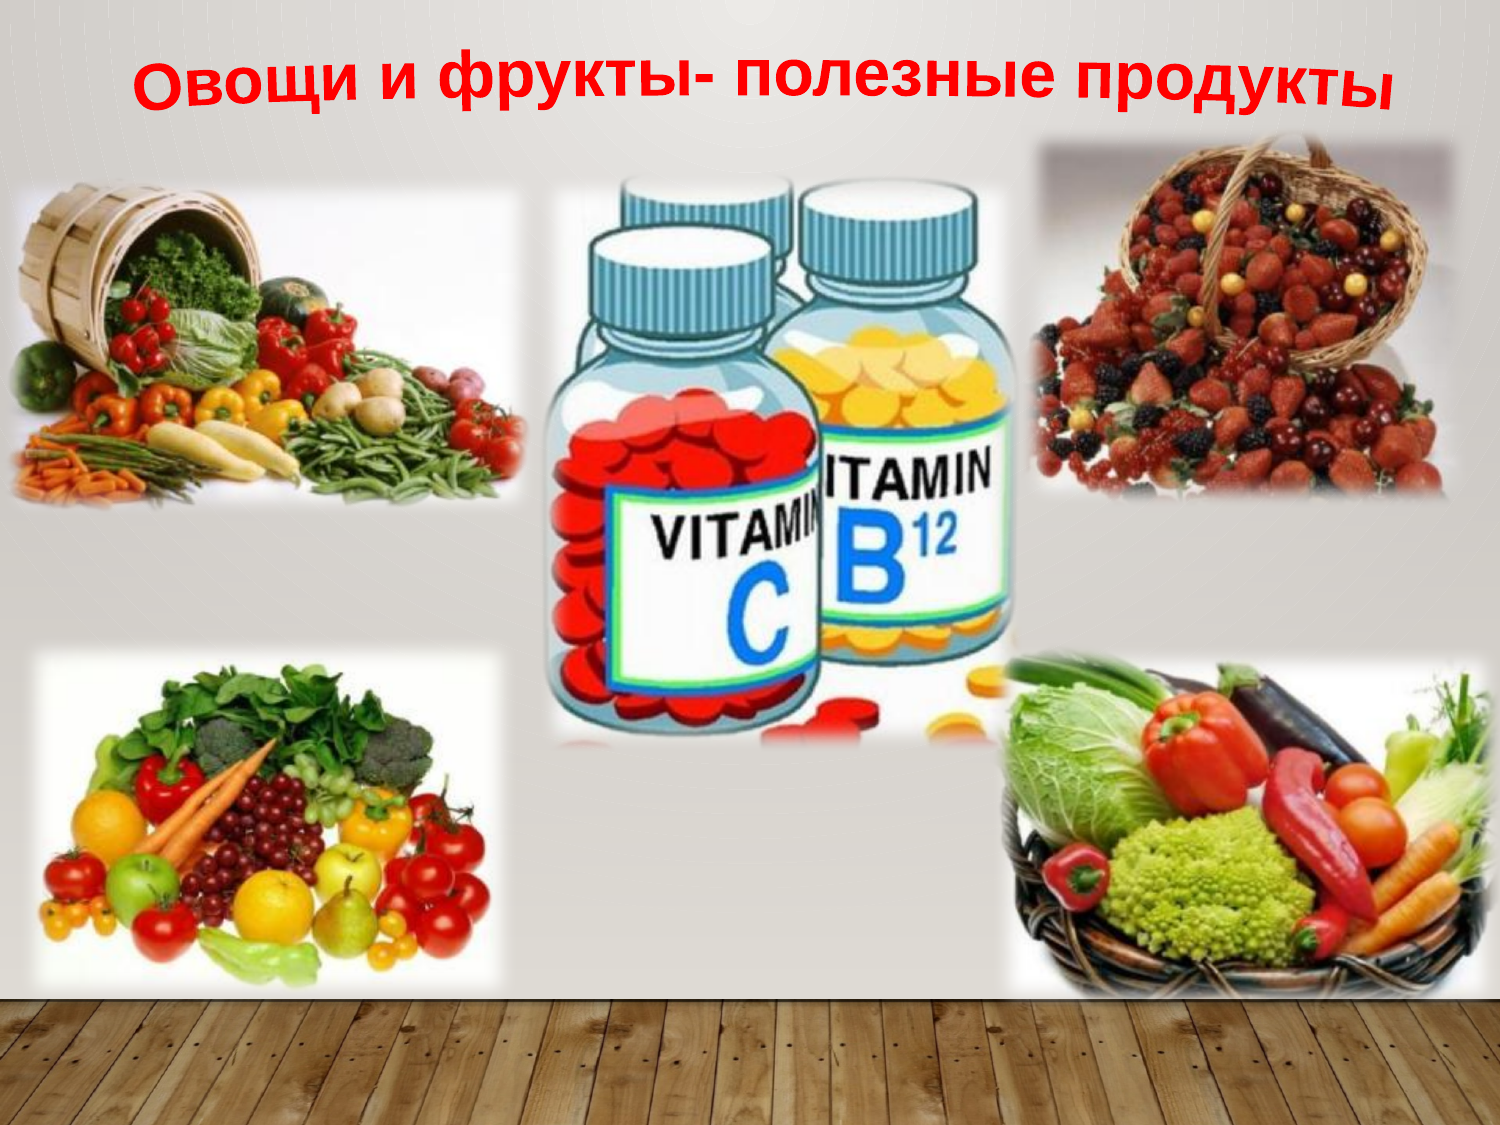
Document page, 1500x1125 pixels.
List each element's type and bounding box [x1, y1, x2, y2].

picture [0, 125, 1500, 1125]
